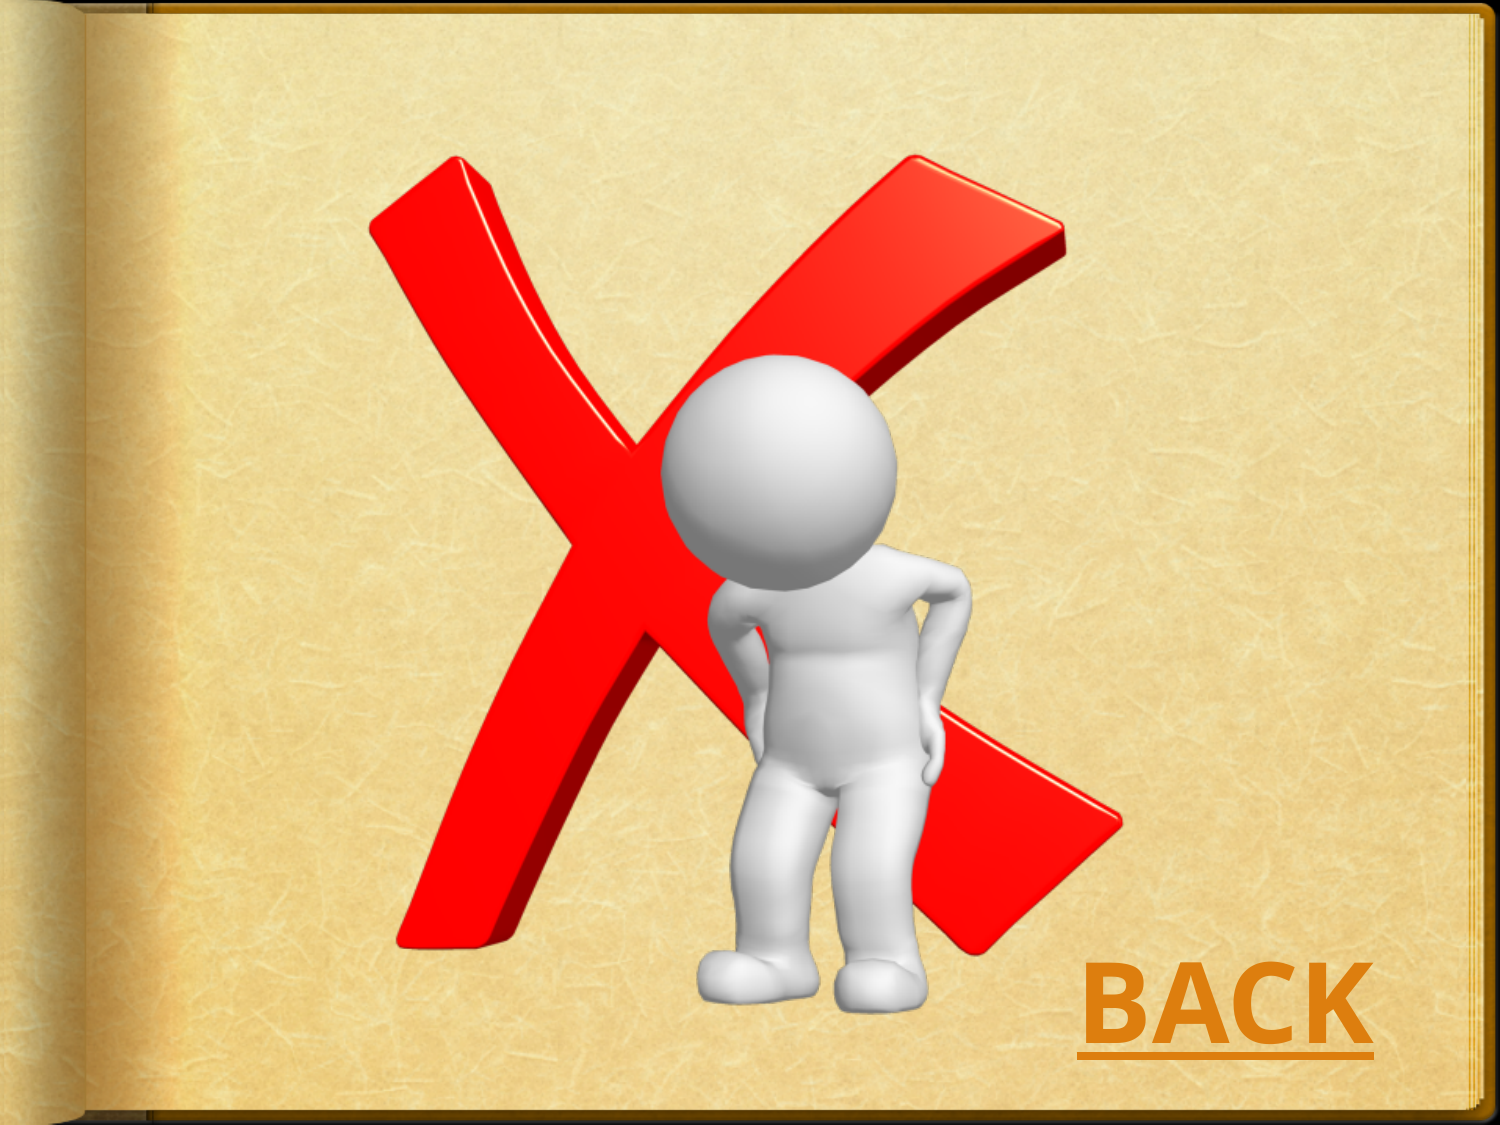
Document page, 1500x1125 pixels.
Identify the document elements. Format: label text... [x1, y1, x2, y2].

text_box back [1061, 923, 1390, 1092]
picture [0, 0, 1500, 1125]
